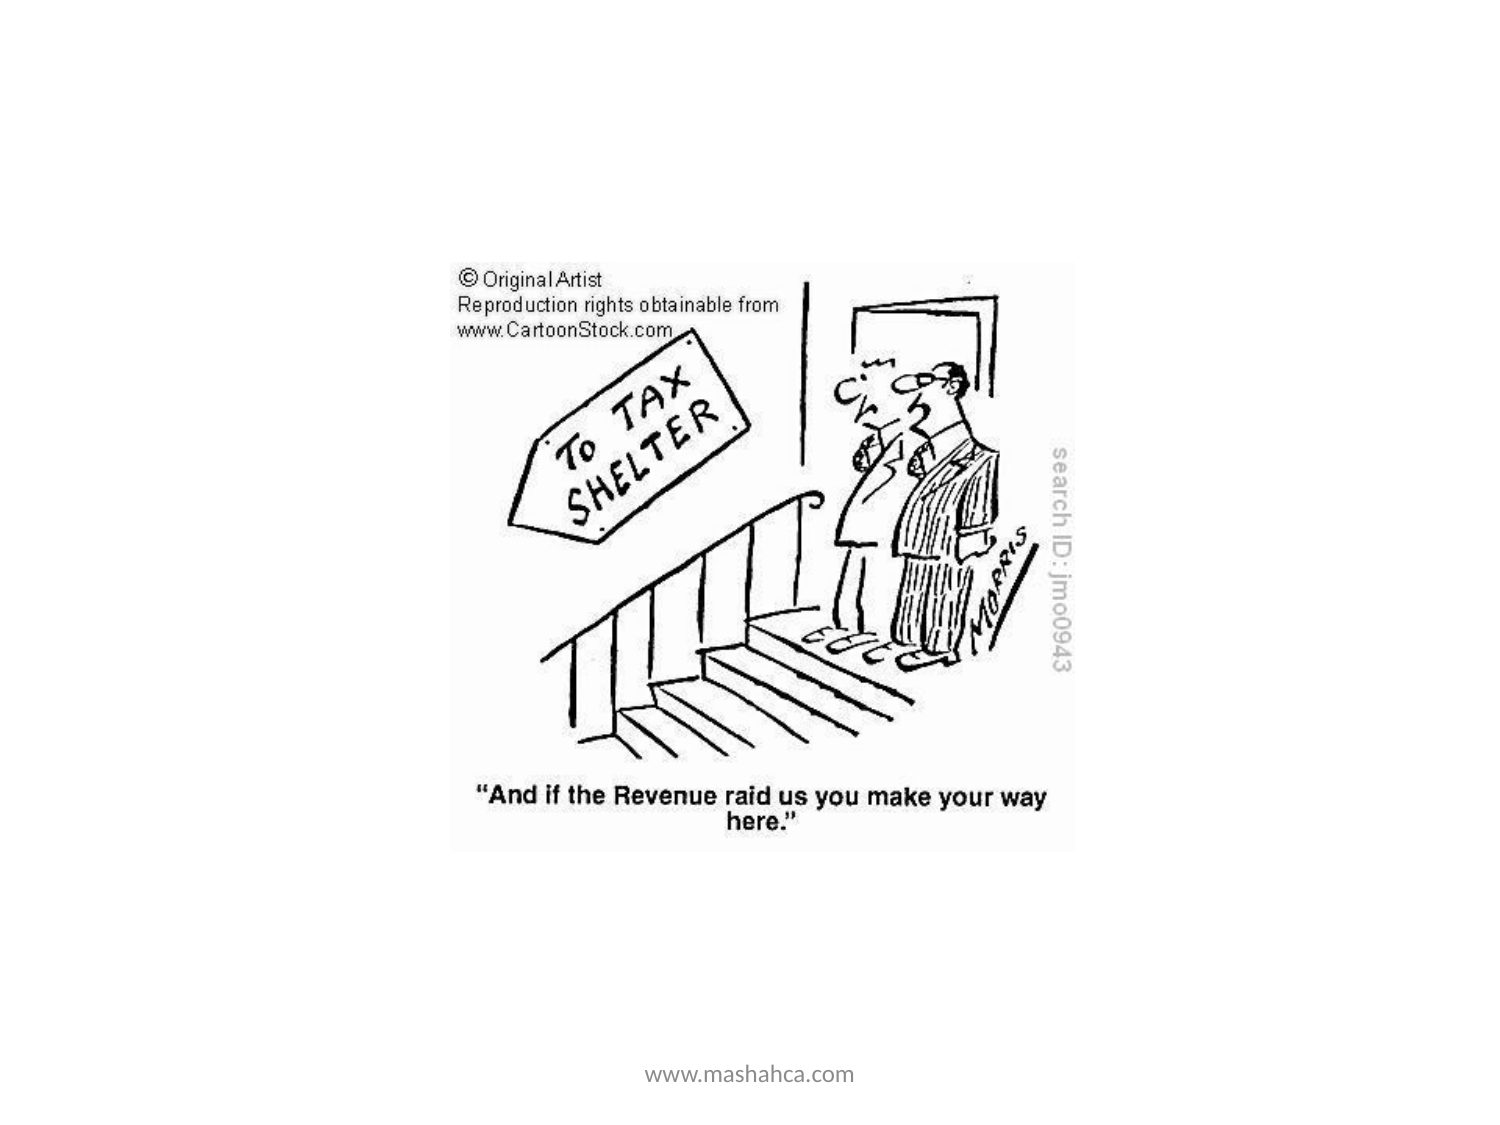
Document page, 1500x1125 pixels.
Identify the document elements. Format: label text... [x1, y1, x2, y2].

picture [449, 262, 1076, 852]
footer www.mashahca.com [512, 1042, 988, 1103]
